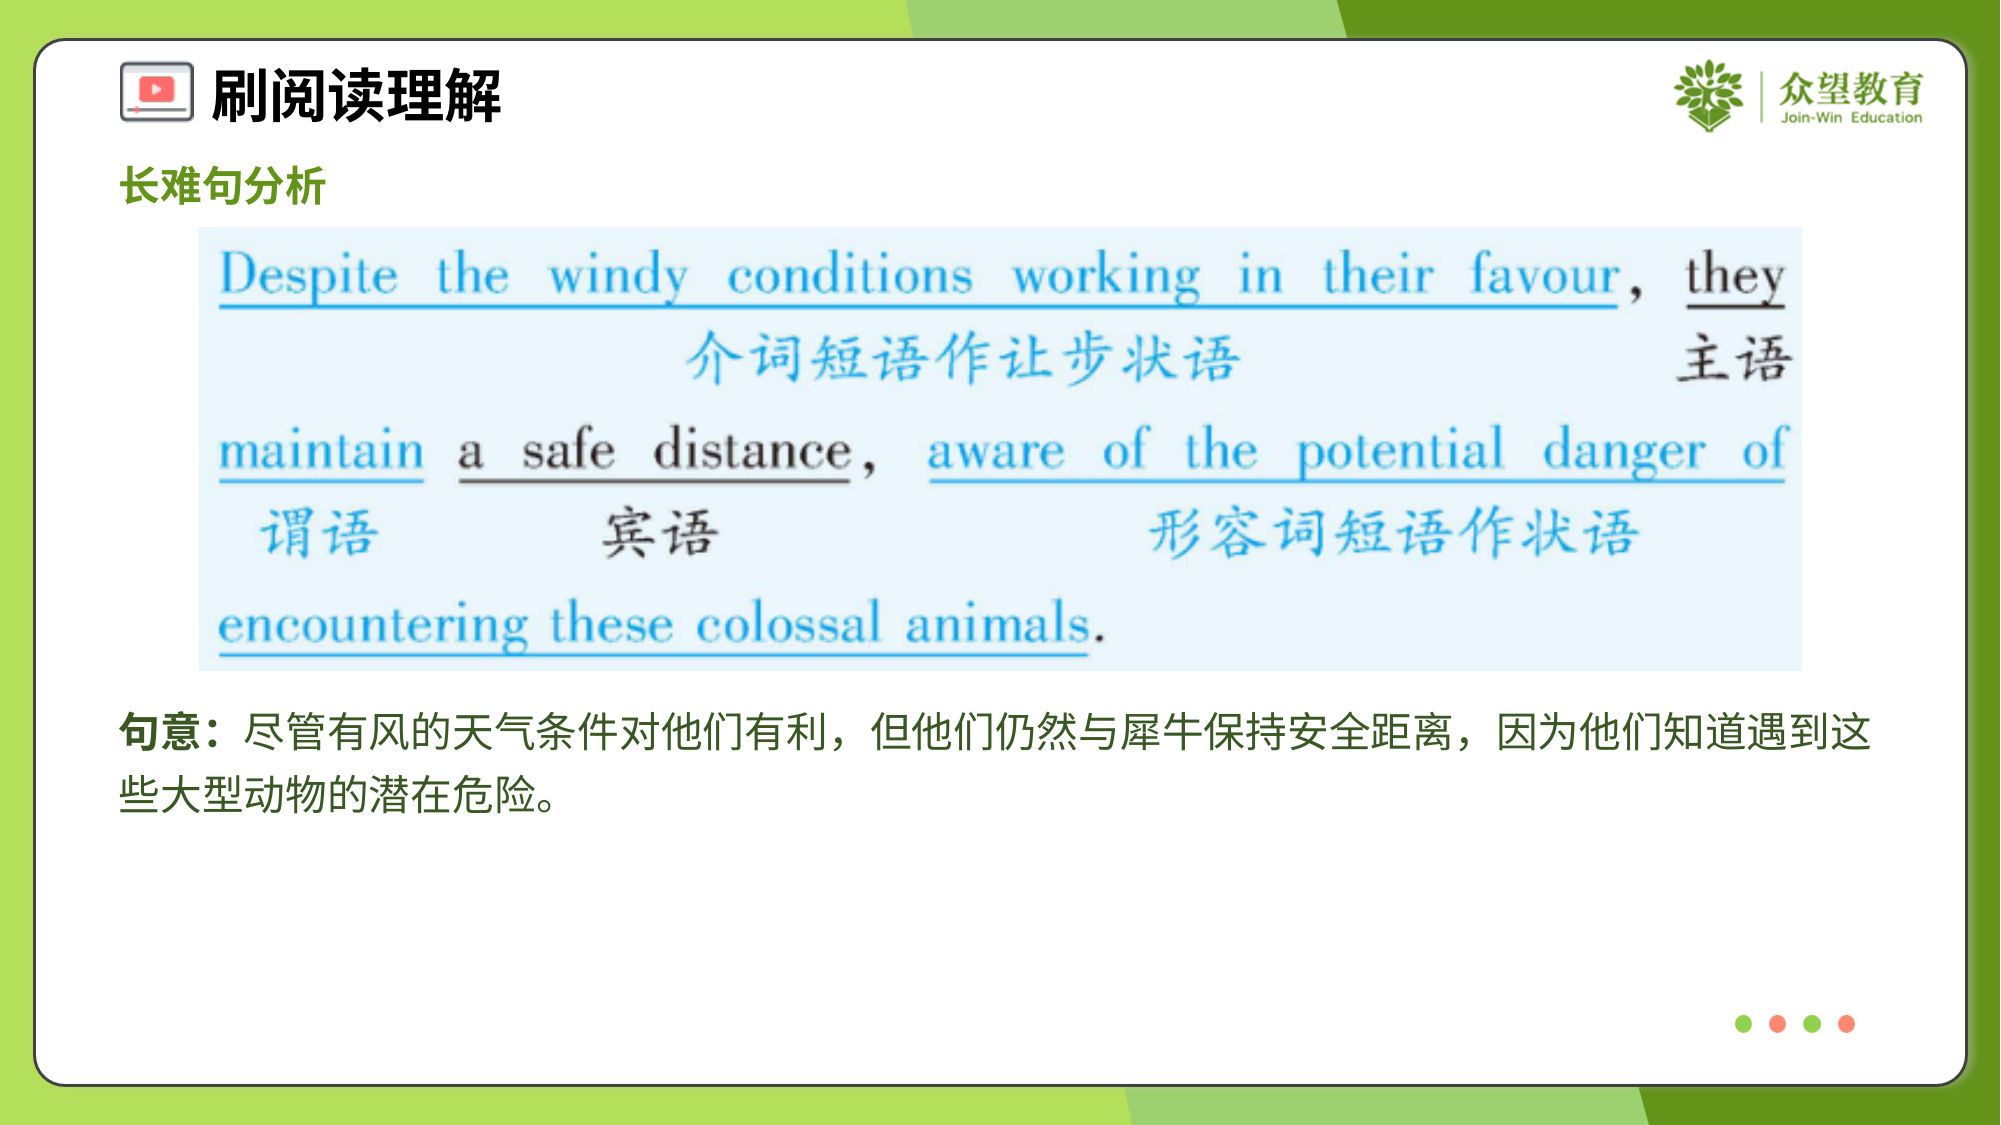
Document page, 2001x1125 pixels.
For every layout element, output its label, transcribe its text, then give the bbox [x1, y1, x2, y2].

picture [0, 0, 2000, 1125]
text_box 句意：尽管有风的天气条件对他们有利，但他们仍然与犀牛保持安全距离，因为他们知道遇到这些大型动物的潜在危险。 [118, 693, 1883, 814]
text_box 长难句分析 [118, 147, 1883, 206]
